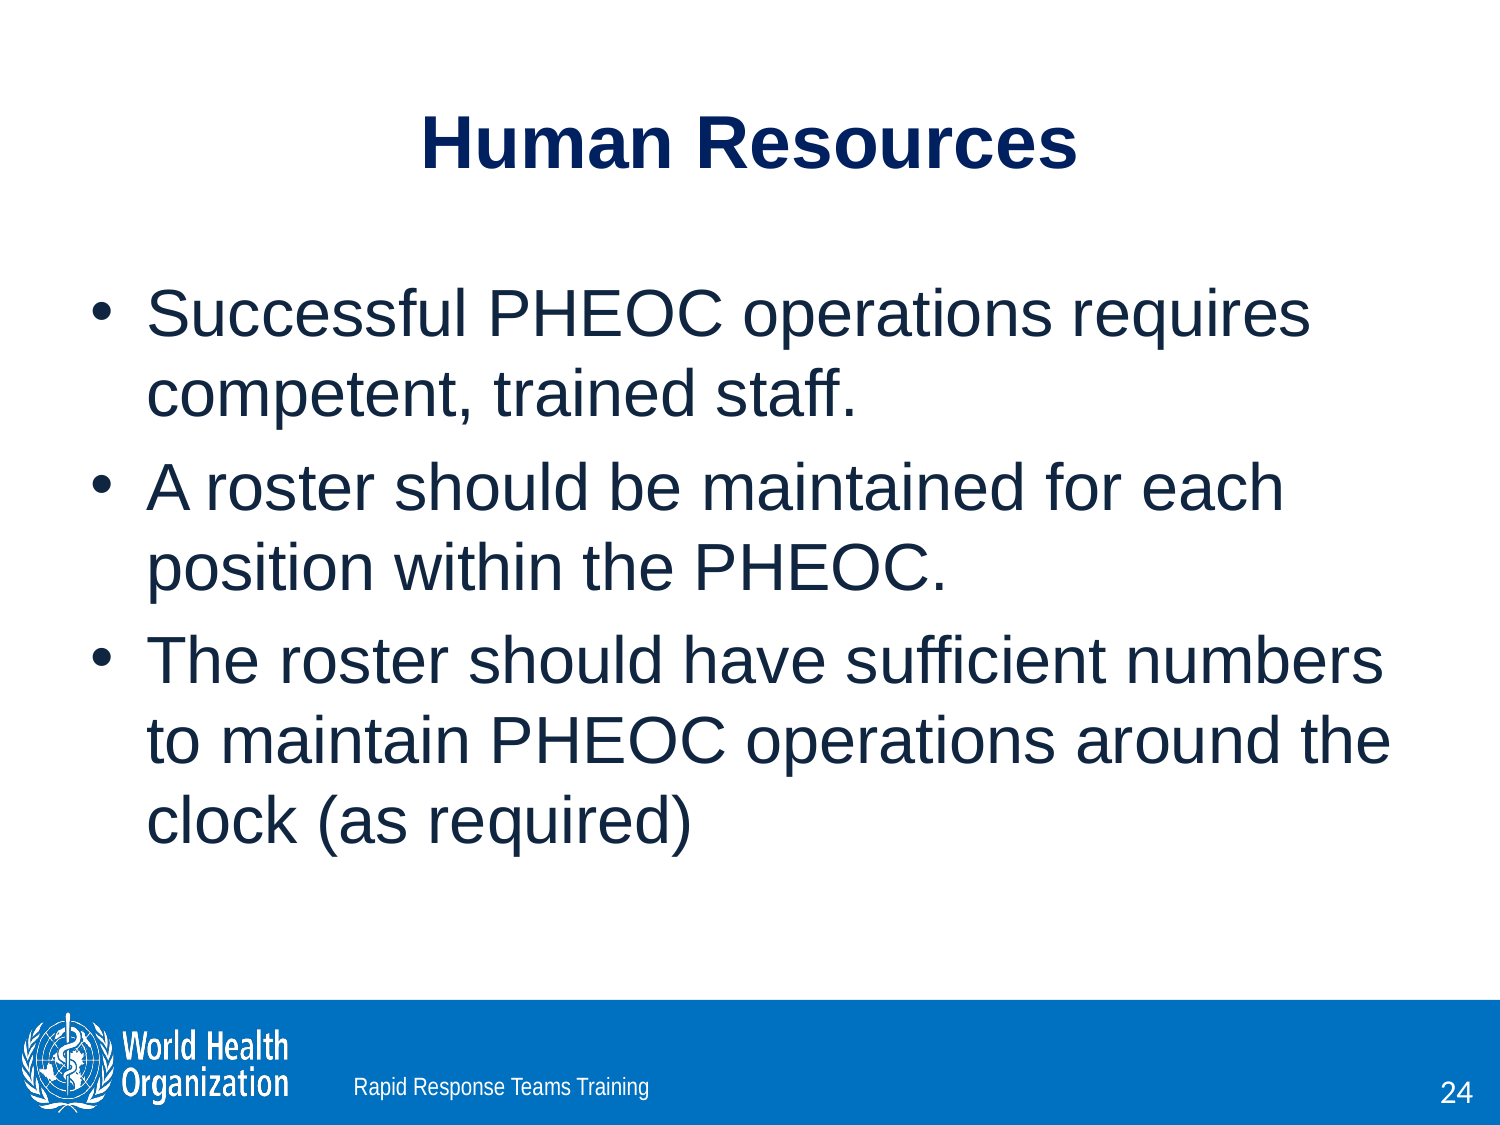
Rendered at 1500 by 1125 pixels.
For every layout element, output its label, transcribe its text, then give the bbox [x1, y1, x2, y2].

picture [21, 1012, 288, 1113]
list Successful PHEOC operations requires competent, trained staff. A roster should be maintained for each position within the PHEOC. The roster should have sufficient numbers to maintain PHEOC operations around the clock (as required) [75, 262, 1425, 1005]
title Human Resources [75, 45, 1425, 233]
